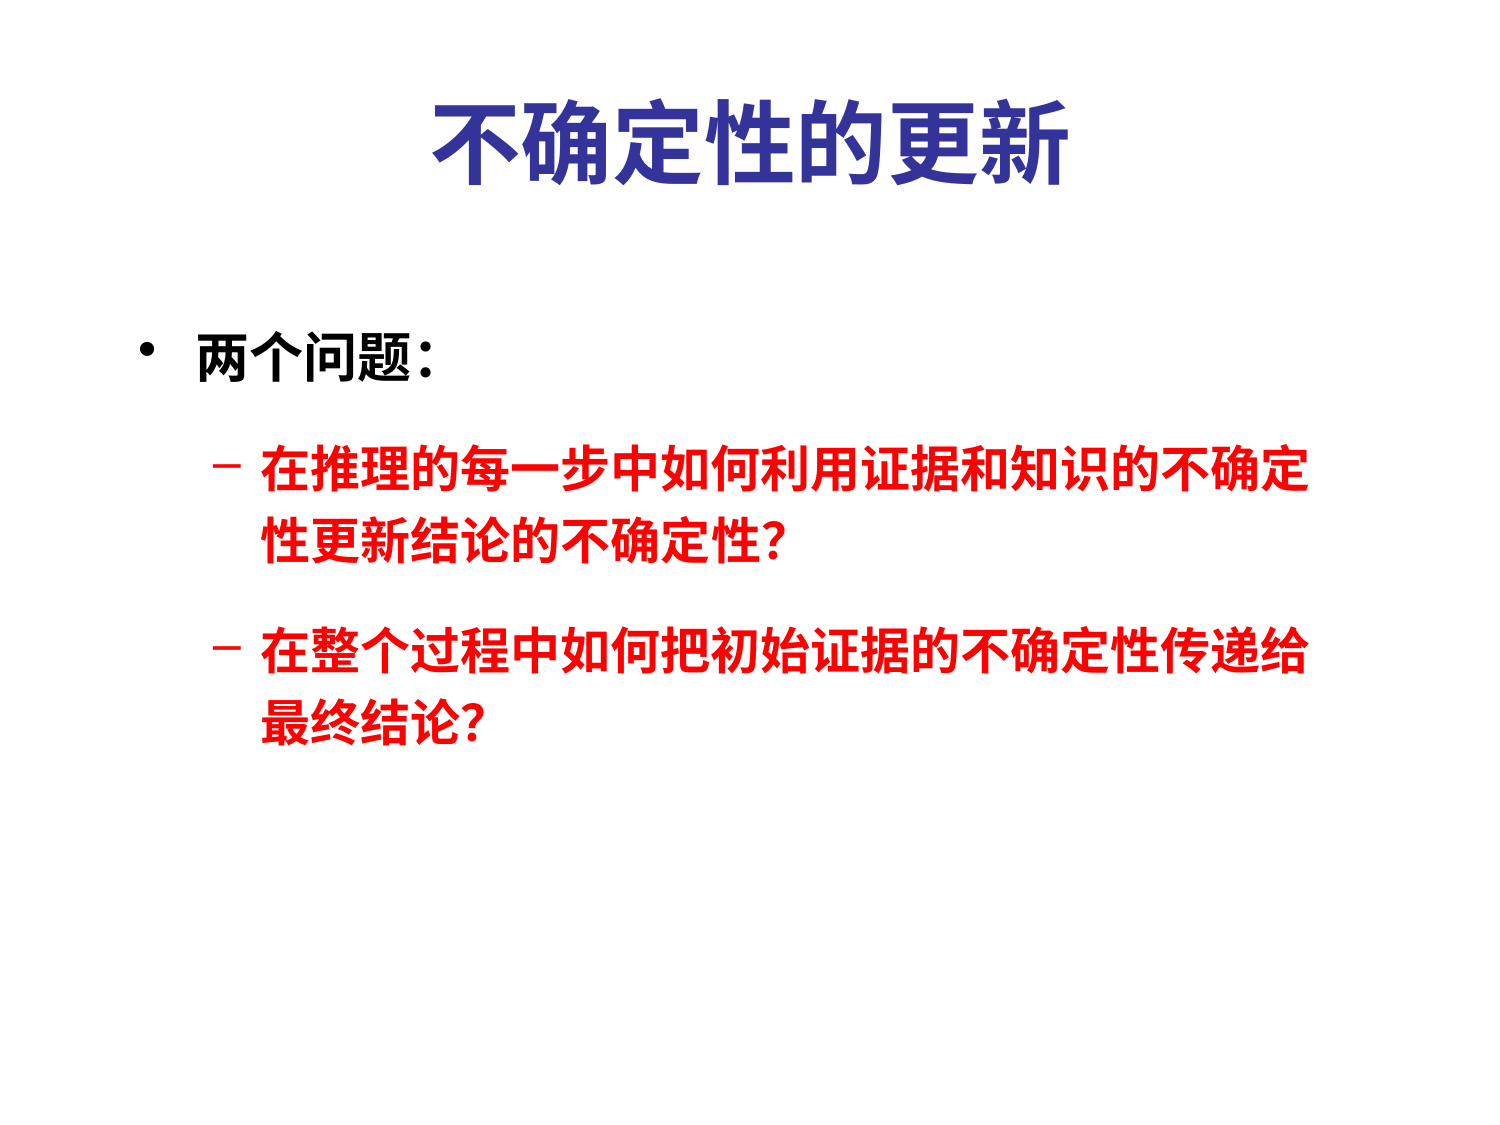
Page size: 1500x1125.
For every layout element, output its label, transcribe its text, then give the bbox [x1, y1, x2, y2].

list 两个问题： 在推理的每一步中如何利用证据和知识的不确定性更新结论的不确定性？ 在整个过程中如何把初始证据的不确定性传递给最终结论？ [123, 302, 1349, 959]
text_box 不确定性的更新 [62, 78, 1439, 203]
